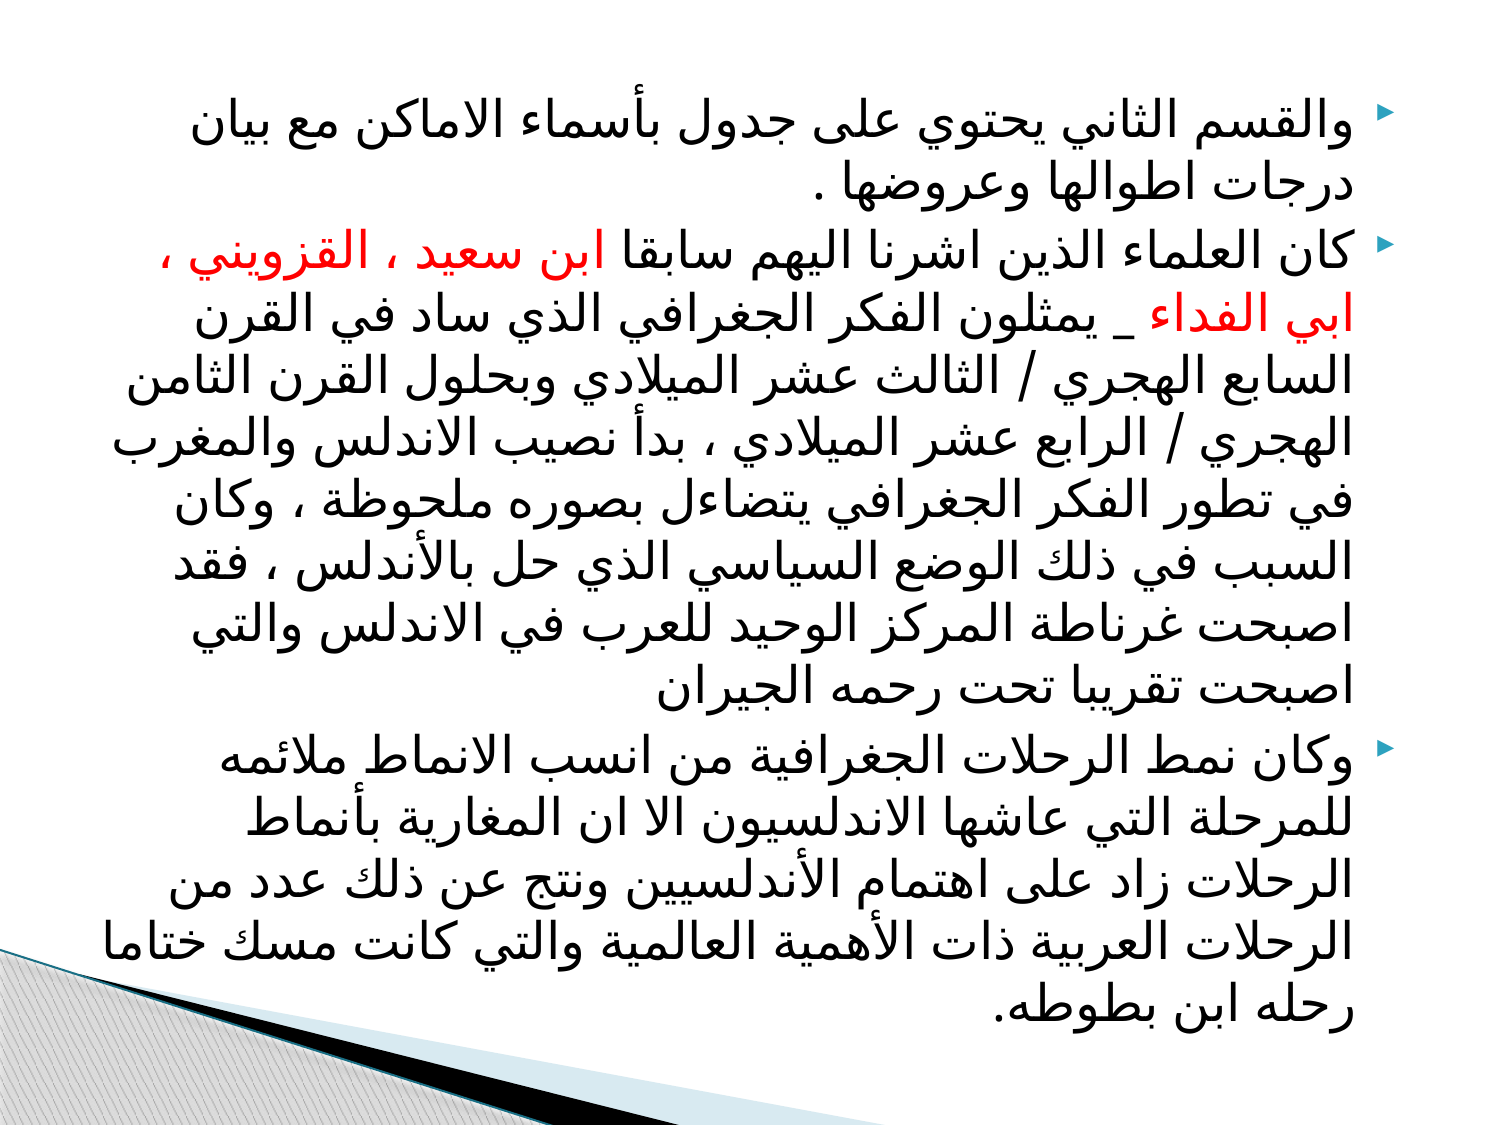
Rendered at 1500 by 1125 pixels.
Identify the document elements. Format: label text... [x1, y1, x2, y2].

list والقسم الثاني يحتوي على جدول بأسماء الاماكن مع بيان درجات اطوالها وعروضها . كان العلماء الذين اشرنا اليهم سابقا ابن سعيد ، القزويني ، ابي الفداء _ يمثلون الفكر الجغرافي الذي ساد في القرن السابع الهجري / الثالث عشر الميلادي وبحلول القرن الثامن الهجري / الرابع عشر الميلادي ، بدأ نصيب الاندلس والمغرب في تطور الفكر الجغرافي يتضاءل بصوره ملحوظة ، وكان السبب في ذلك الوضع السياسي الذي حل بالأندلس ، فقد اصبحت غرناطة المركز الوحيد للعرب في الاندلس والتي اصبحت تقريبا تحت رحمه الجيران وكان نمط الرحلات الجغرافية من انسب الانماط ملائمه للمرحلة التي عاشها الاندلسيون الا ان المغارية بأنماط الرحلات زاد على اهتمام الأندلسيين ونتج عن ذلك عدد من الرحلات العربية ذات الأهمية العالمية والتي كانت مسك ختاما رحله ابن بطوطه. [76, 78, 1427, 1047]
